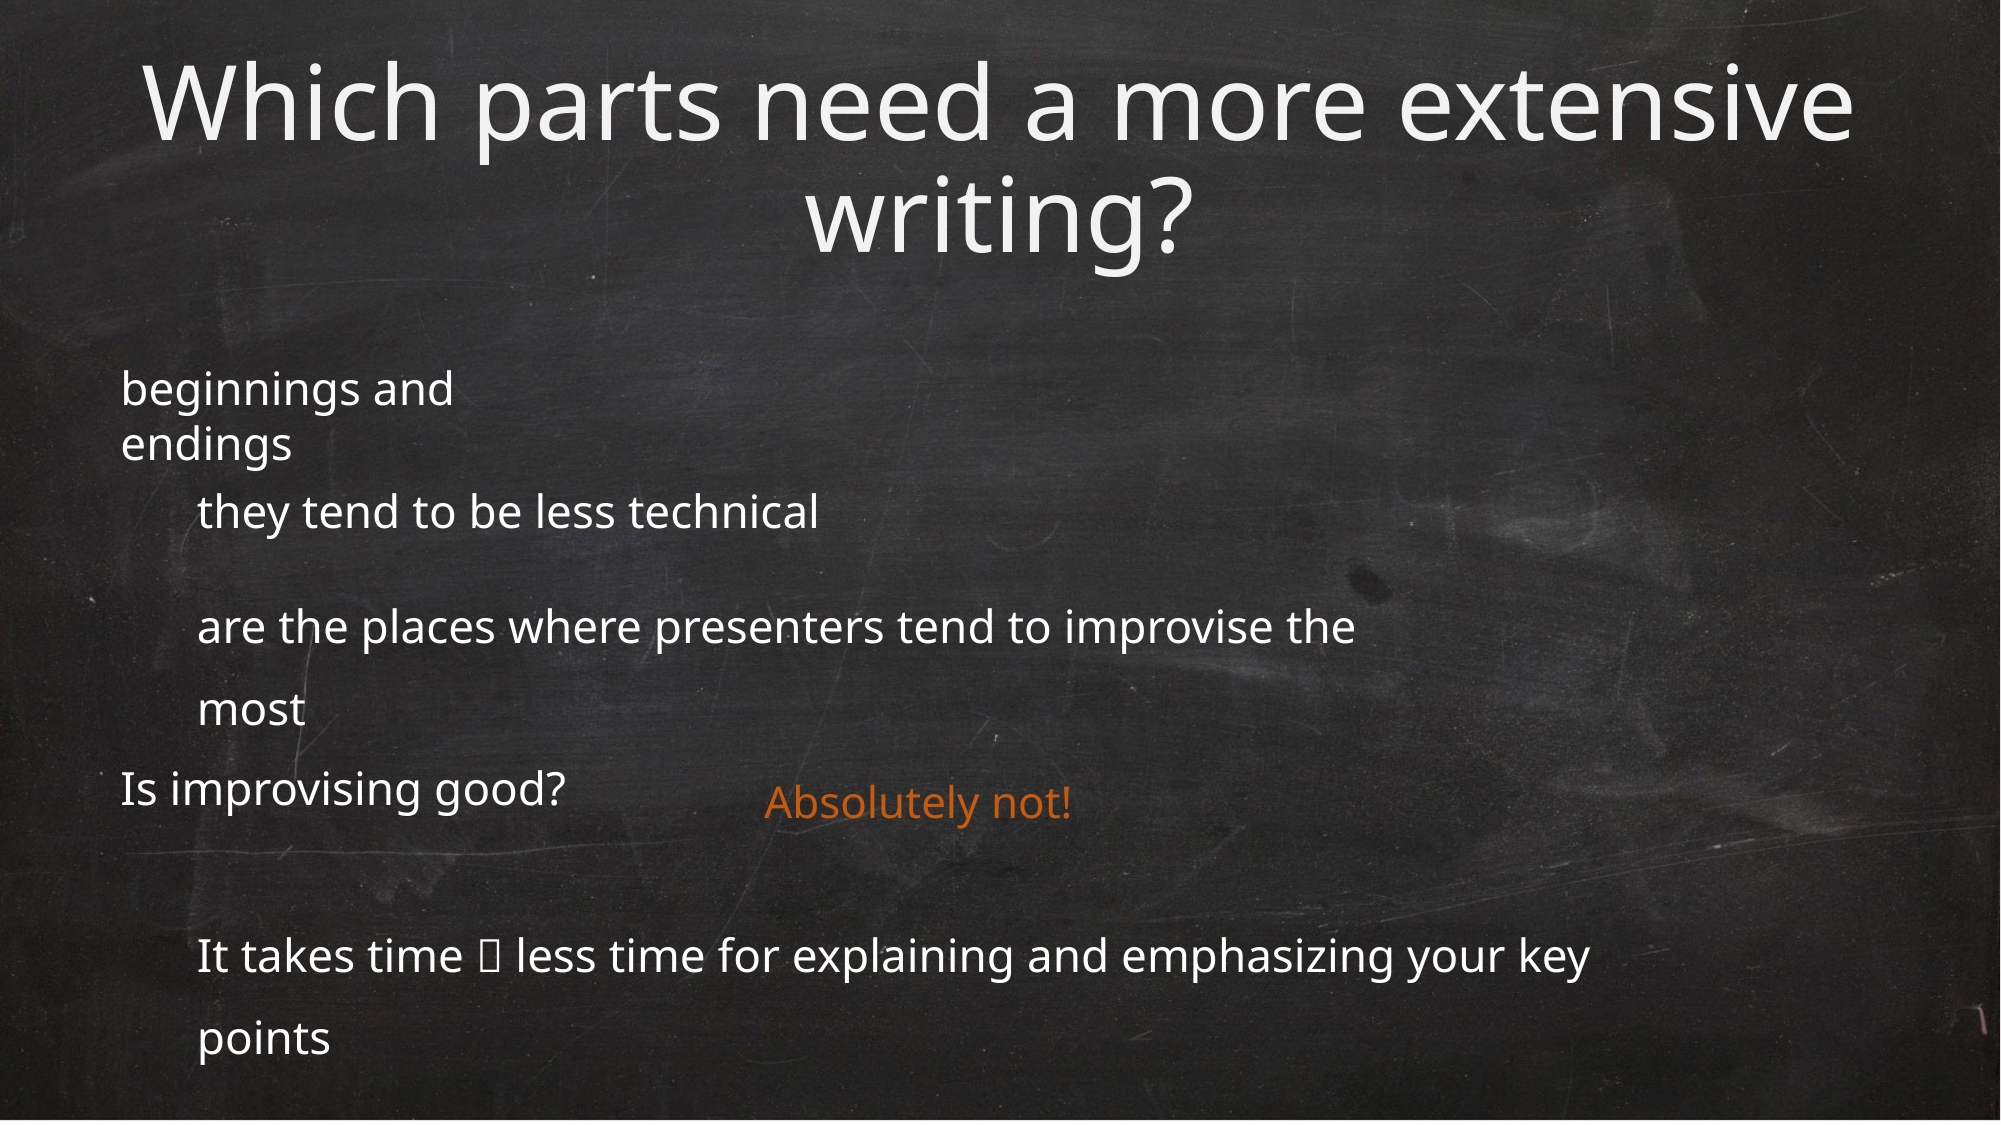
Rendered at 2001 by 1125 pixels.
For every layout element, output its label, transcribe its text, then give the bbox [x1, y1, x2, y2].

text_box are the places where presenters tend to improvise the most [182, 562, 1486, 743]
text_box they tend to be less technical [182, 448, 2000, 546]
text_box Absolutely not! [641, 740, 1196, 836]
title Which parts need a more extensive writing? [60, 28, 1940, 283]
text_box Is improvising good? [105, 752, 641, 823]
picture [0, 0, 2001, 1125]
text_box beginnings and endings [105, 352, 654, 478]
text_box It takes time  less time for explaining and emphasizing your key points [182, 891, 1672, 1072]
